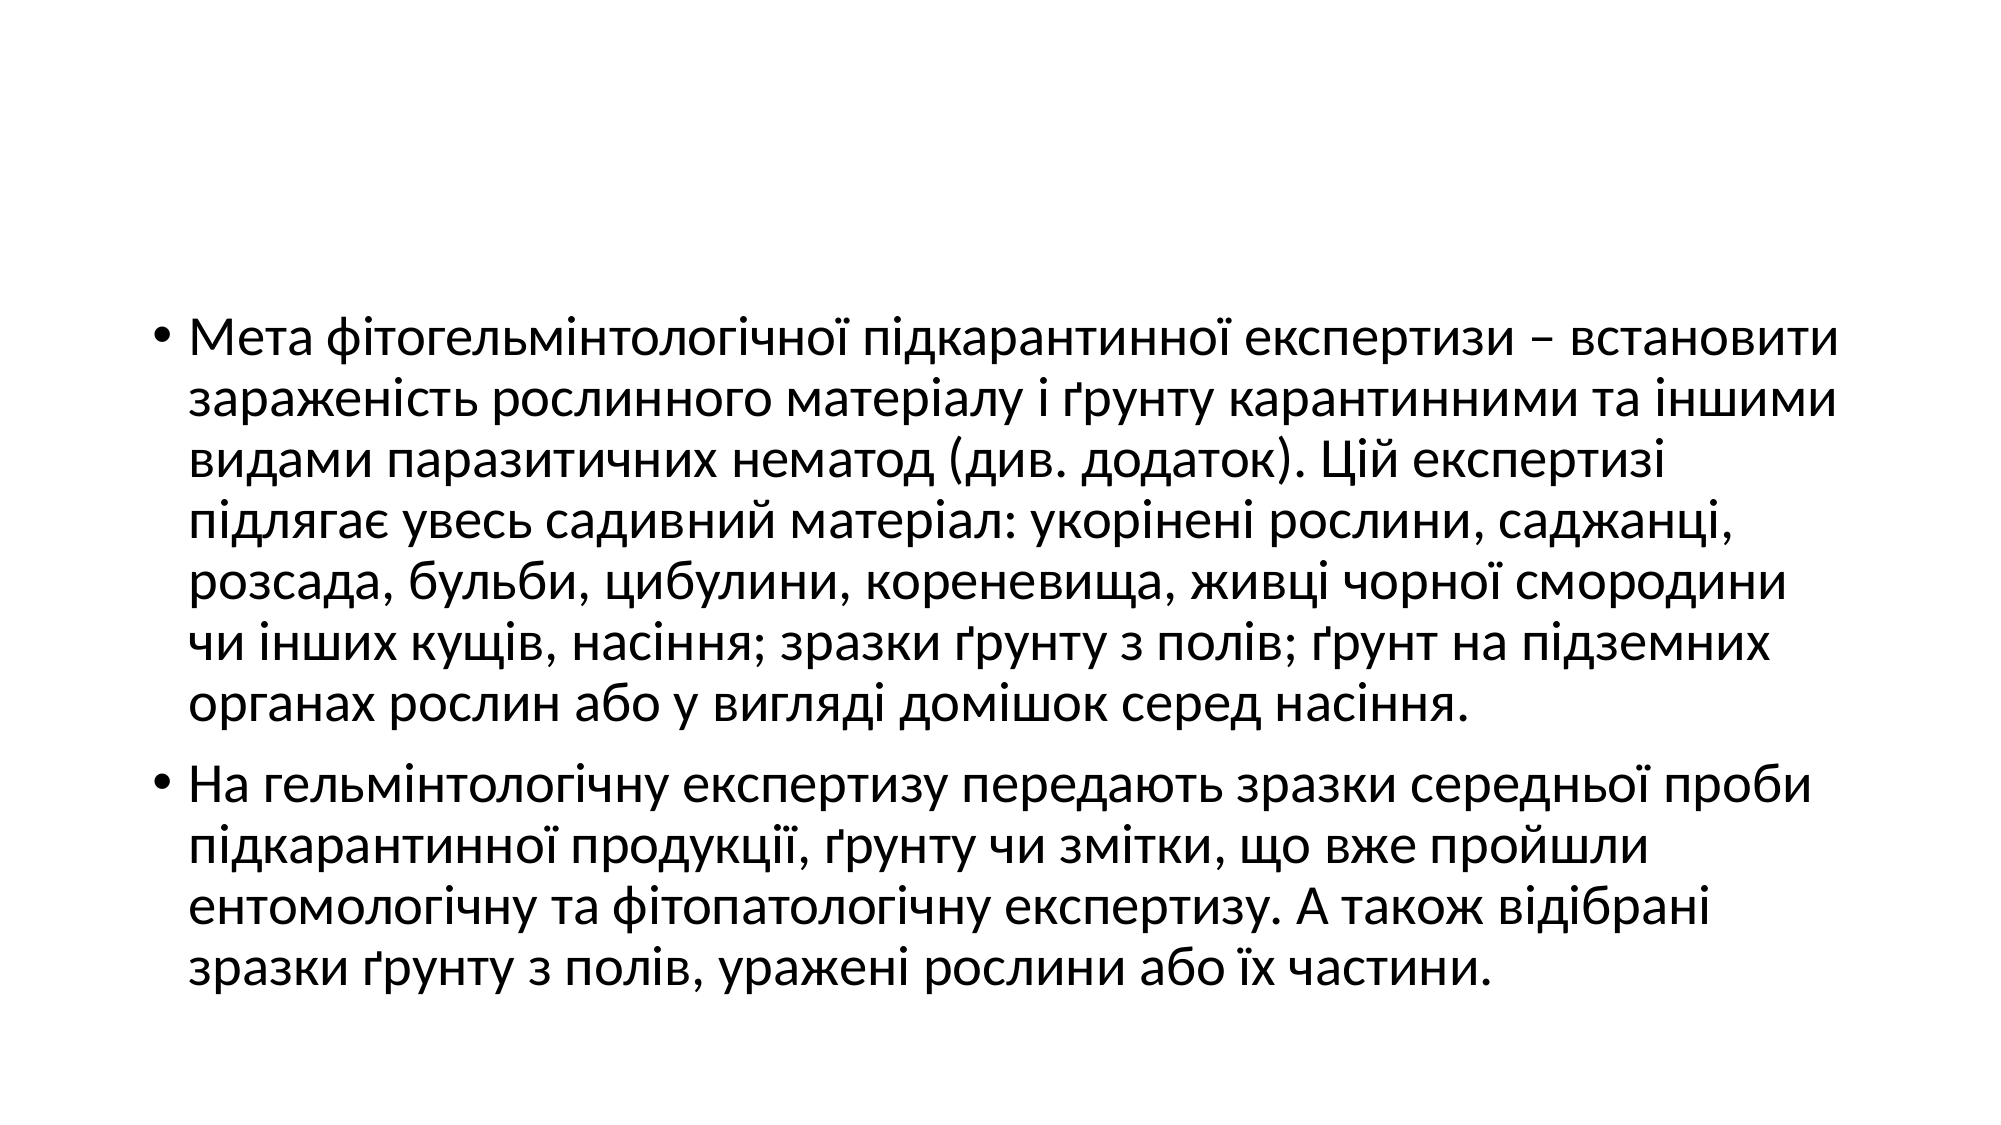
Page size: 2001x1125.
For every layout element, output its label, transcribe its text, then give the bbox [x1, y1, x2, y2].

list Мета фітогельмінтологічної підкарантинної експертизи – встановити зараженість рослинного матеріалу і ґрунту карантинними та іншими видами паразитичних нематод (див. додаток). Цій експертизі підлягає увесь садивний матеріал: укорінені рослини, саджанці, розсада, бульби, цибулини, кореневища, живці чорної смородини чи інших кущів, насіння; зразки ґрунту з полів; ґрунт на підземних органах рослин або у вигляді домішок серед насіння. На гельмінтологічну експертизу передають зразки середньої проби підкарантинної продукції, ґрунту чи змітки, що вже пройшли ентомологічну та фітопатологічну експертизу. А також відібрані зразки ґрунту з полів, уражені рослини або їх частини. [137, 299, 1863, 1014]
